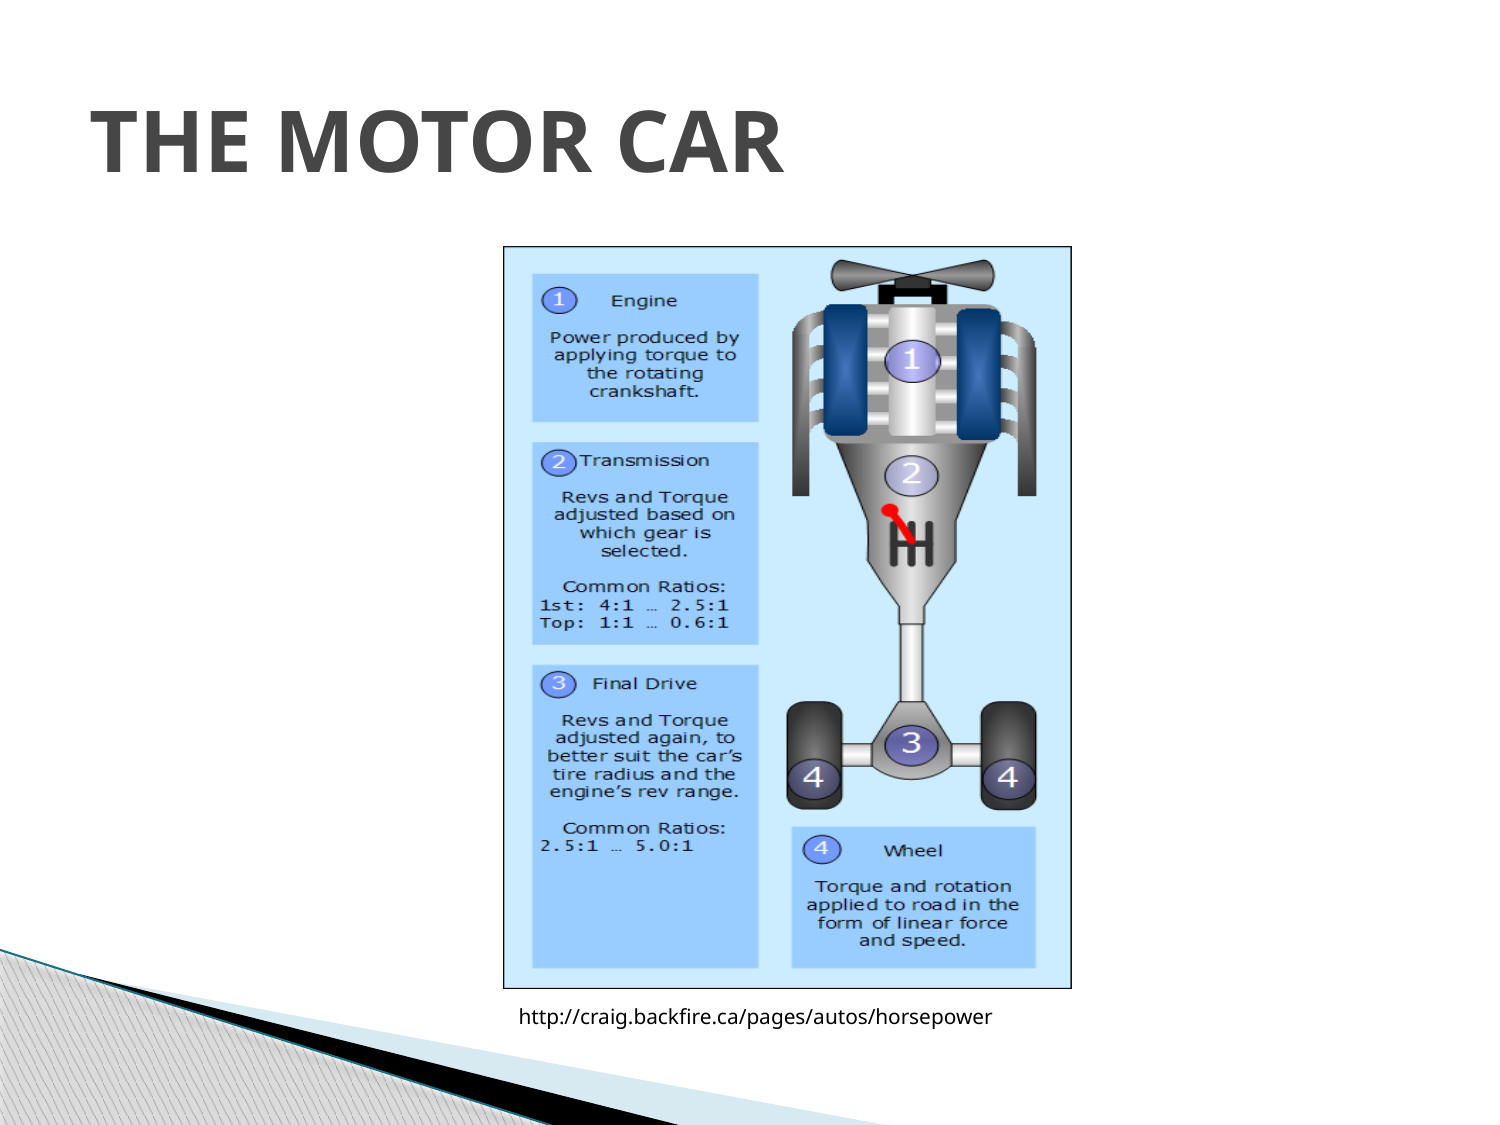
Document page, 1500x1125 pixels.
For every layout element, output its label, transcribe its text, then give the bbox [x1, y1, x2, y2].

title THE MOTOR CAR [75, 45, 1425, 233]
text_box http://craig.backfire.ca/pages/autos/horsepower [503, 1000, 1043, 1036]
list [503, 245, 1072, 989]
